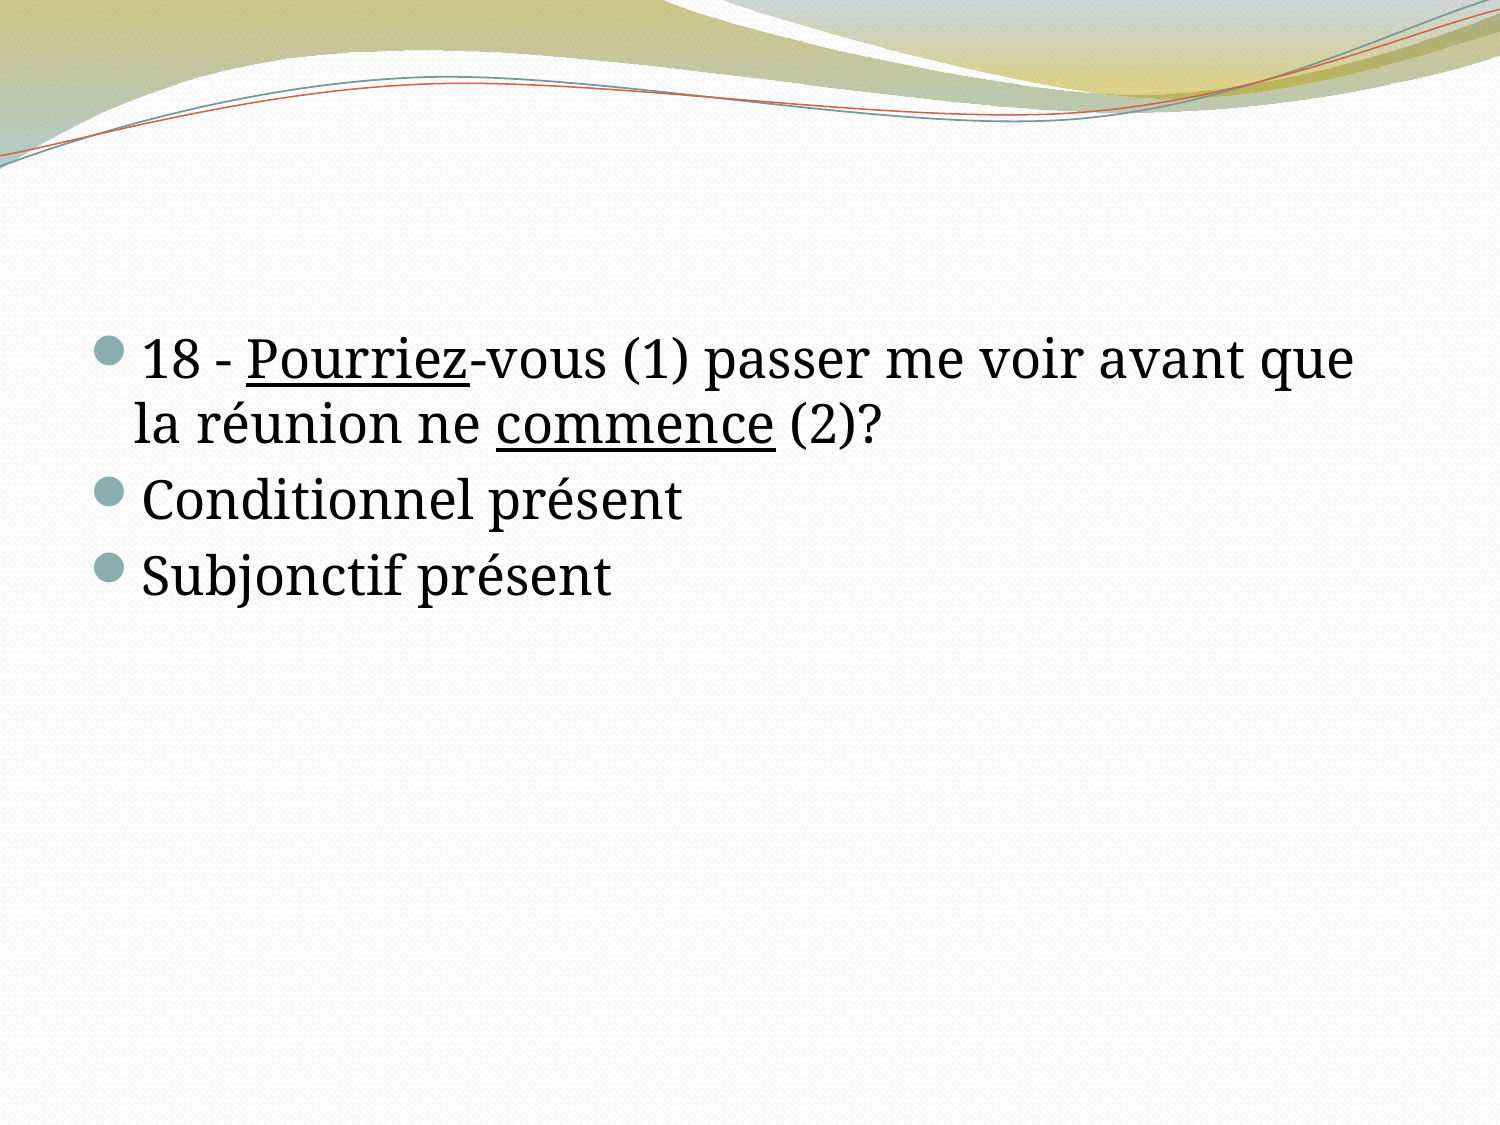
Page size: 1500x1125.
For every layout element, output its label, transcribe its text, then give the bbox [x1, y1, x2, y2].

list 18 - Pourriez-vous (1) passer me voir avant que la réunion ne commence (2)? Conditionnel présent Subjonctif présent [75, 317, 1425, 1038]
